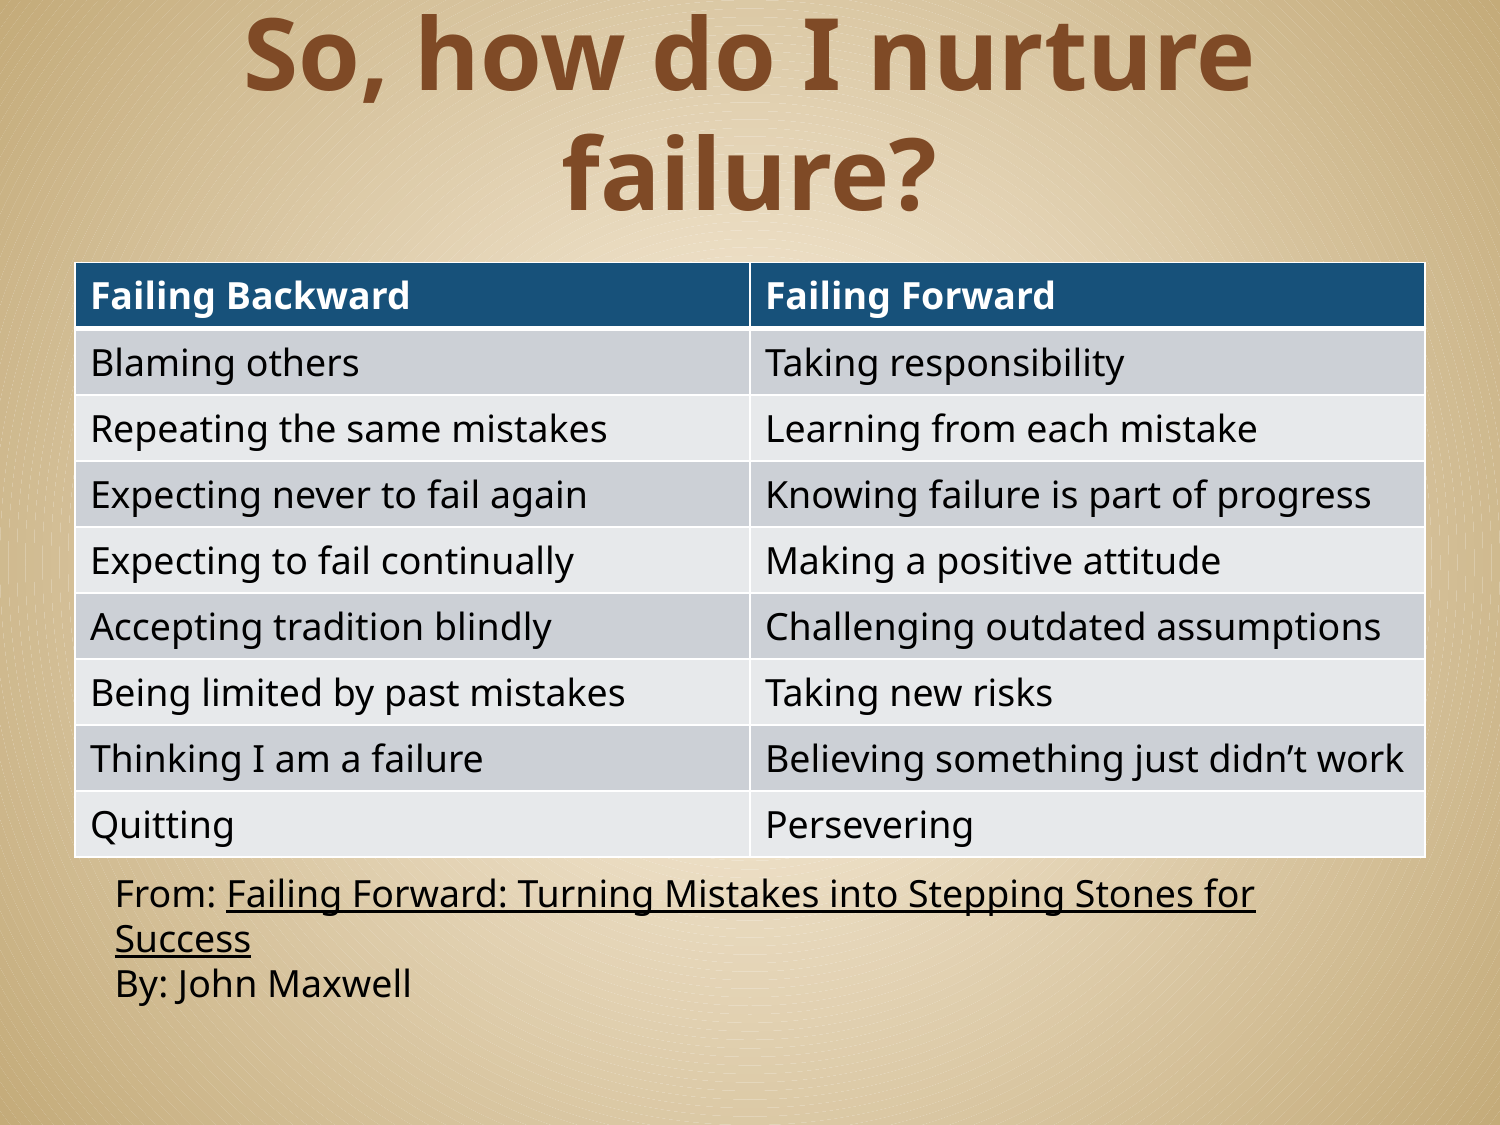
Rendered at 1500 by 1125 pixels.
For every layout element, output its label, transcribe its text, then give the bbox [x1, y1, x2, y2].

title So, how do I nurture failure? [75, 50, 1425, 238]
table_cell Challenging outdated assumptions [751, 594, 1424, 658]
table_cell Expecting to fail continually [76, 528, 749, 592]
table_cell Quitting [76, 792, 749, 856]
table_cell Persevering [751, 792, 1424, 856]
table_cell Learning from each mistake [751, 396, 1424, 460]
table_cell Making a positive attitude [751, 528, 1424, 592]
table_cell Being limited by past mistakes [76, 660, 749, 724]
text_box From: Failing Forward: Turning Mistakes into Stepping Stones for Success By: John Maxwell [99, 862, 1288, 1013]
table_header Failing Backward [76, 263, 749, 326]
table_cell Repeating the same mistakes [76, 396, 749, 460]
table_cell Thinking I am a failure [76, 726, 749, 790]
table_cell Taking new risks [751, 660, 1424, 724]
table_cell Expecting never to fail again [76, 462, 749, 526]
table_cell Blaming others [76, 331, 749, 394]
table_cell Knowing failure is part of progress [751, 462, 1424, 526]
table_cell Believing something just didn’t work [751, 726, 1424, 790]
table_cell Accepting tradition blindly [76, 594, 749, 658]
table_cell Taking responsibility [751, 331, 1424, 394]
table_header Failing Forward [751, 263, 1424, 326]
